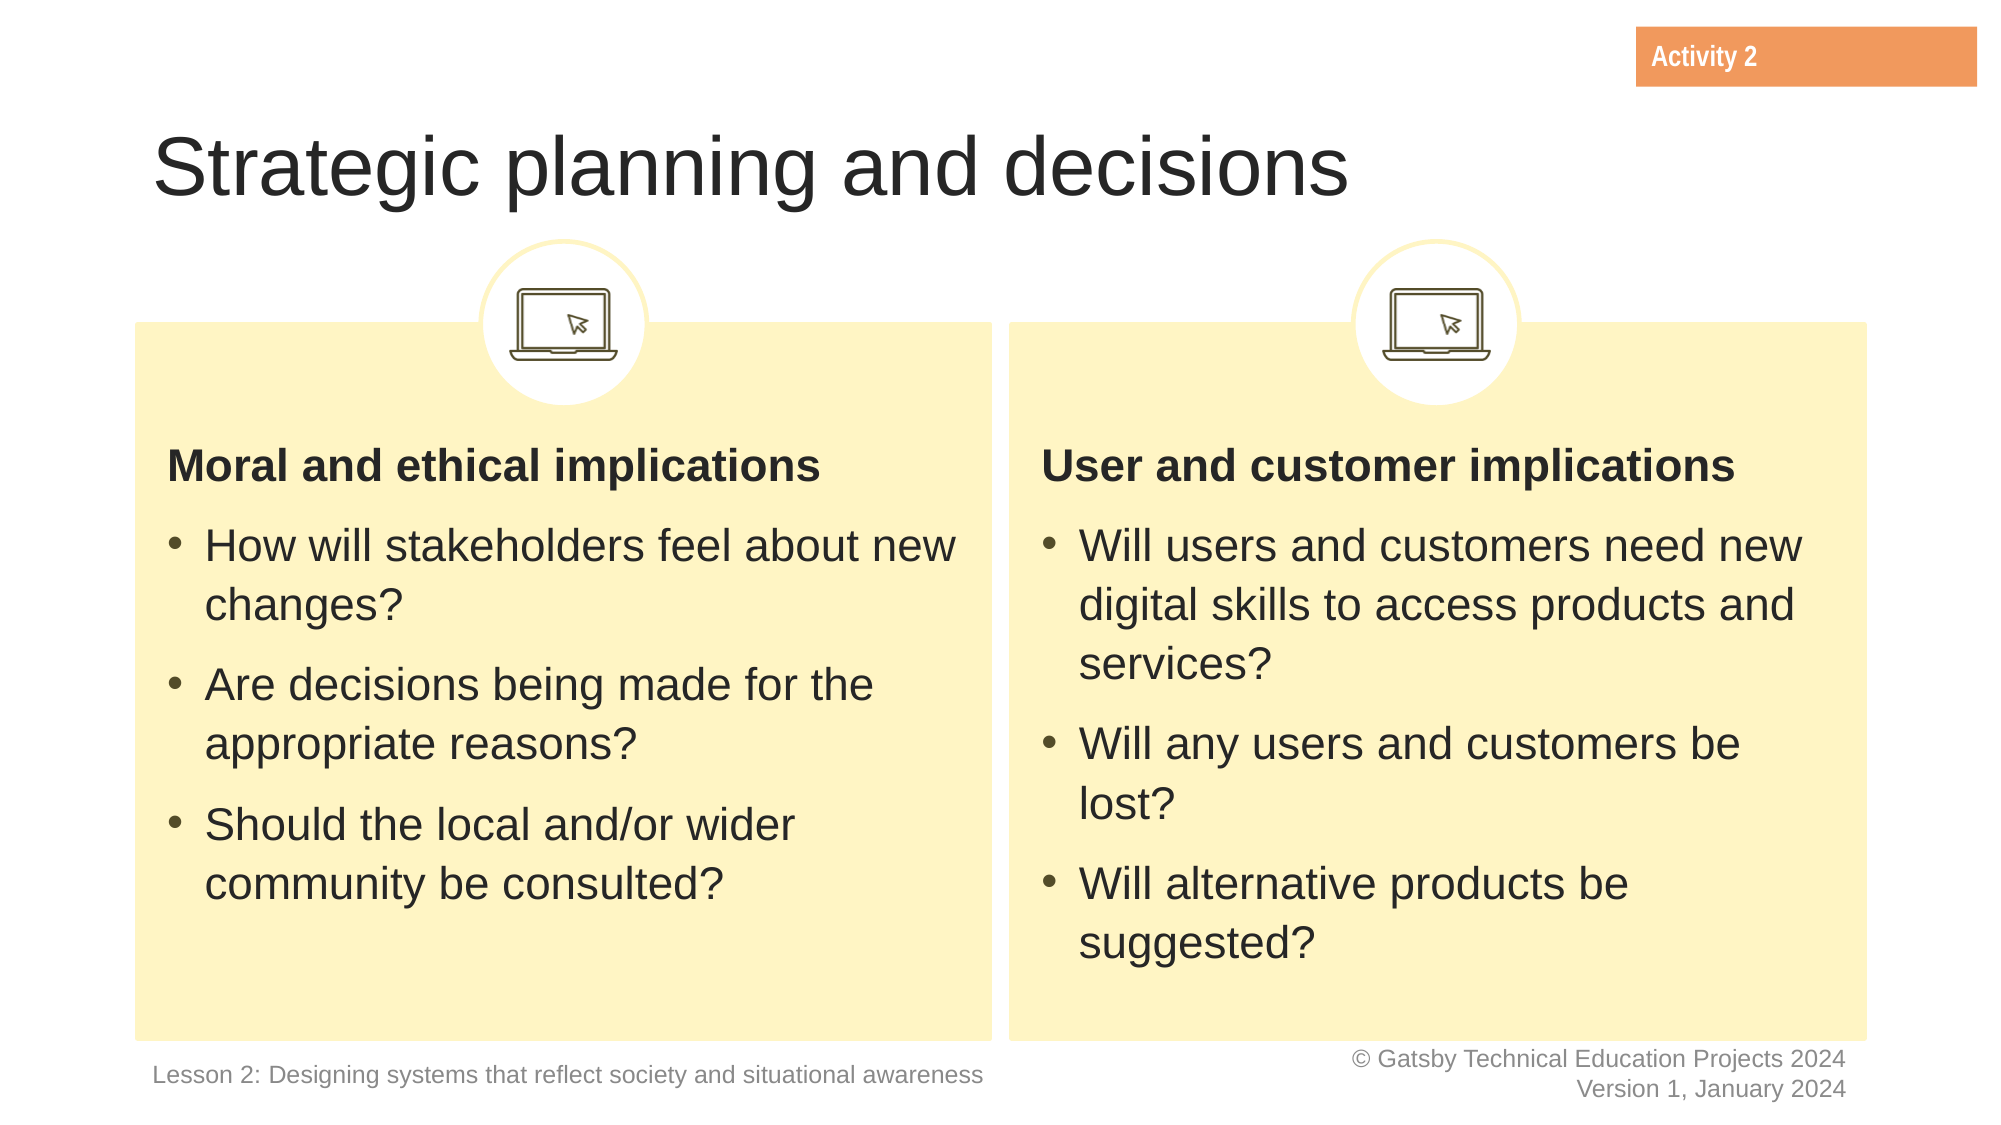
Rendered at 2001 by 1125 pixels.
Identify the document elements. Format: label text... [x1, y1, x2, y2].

text_box [1352, 240, 1521, 409]
text_box [479, 240, 648, 409]
picture [1382, 288, 1491, 361]
picture [509, 288, 618, 361]
list User and customer implications Will users and customers need new digital skills to access products and services? Will any users and customers be lost? Will alternative products be suggested? [1009, 322, 1867, 1041]
title Strategic planning and decisions [137, 59, 1863, 278]
list Activity 2 [1636, 26, 1978, 87]
list Moral and ethical implications How will stakeholders feel about new changes? Are decisions being made for the appropriate reasons? Should the local and/or wider community be consulted? [135, 322, 992, 1041]
list Lesson 2: Designing systems that reflect society and situational awareness [137, 1042, 1024, 1103]
